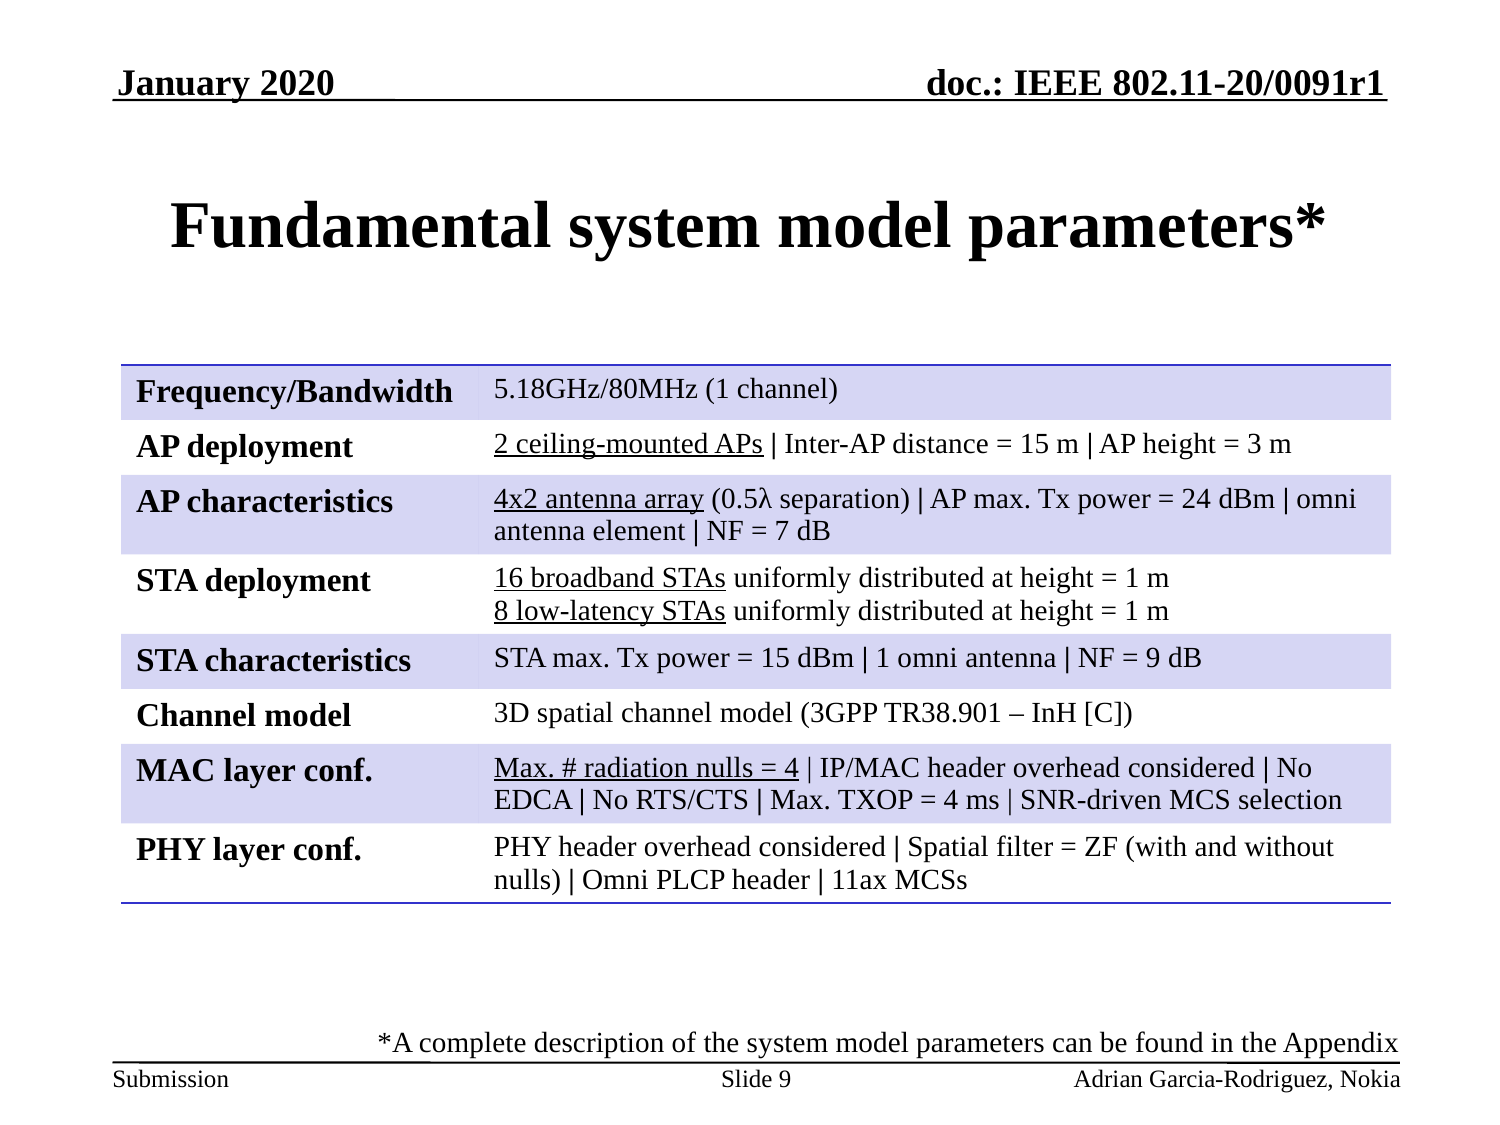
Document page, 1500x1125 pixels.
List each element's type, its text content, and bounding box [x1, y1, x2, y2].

table_cell MAC layer conf. [121, 744, 479, 823]
table_cell STA characteristics [121, 634, 479, 689]
table_cell STA deployment [121, 554, 479, 634]
table_cell PHY header overhead considered | Spatial filter = ZF (with and without nulls) | Omni PLCP header | 11ax MCSs [479, 823, 1391, 902]
title Fundamental system model parameters* [74, 149, 1426, 291]
table_cell Max. # radiation nulls = 4 | IP/MAC header overhead considered | No EDCA | No RTS/CTS | Max. TXOP = 4 ms | SNR-driven MCS selection [479, 744, 1391, 823]
table_cell PHY layer conf. [121, 823, 479, 902]
table_cell 16 broadband STAs uniformly distributed at height = 1 m 8 low-latency STAs uniformly distributed at height = 1 m [479, 554, 1391, 634]
table_cell 4x2 antenna array (0.5λ separation) | AP max. Tx power = 24 dBm | omni antenna element | NF = 7 dB [479, 475, 1391, 554]
table_cell AP characteristics [121, 475, 479, 554]
table_cell AP deployment [121, 420, 479, 475]
table_cell 2 ceiling-mounted APs | Inter-AP distance = 15 m | AP height = 3 m [479, 420, 1391, 475]
table_cell Channel model [121, 689, 479, 744]
list *A complete description of the system model parameters can be found in the Appendix [362, 1015, 1420, 1063]
table_cell 3D spatial channel model (3GPP TR38.901 – InH [C]) [479, 689, 1391, 744]
table_cell STA max. Tx power = 15 dBm | 1 omni antenna | NF = 9 dB [479, 634, 1391, 689]
table_header Frequency/Bandwidth [121, 366, 479, 420]
footer Adrian Garcia-Rodriguez, Nokia [878, 1063, 1402, 1093]
slide_number Slide 9 [712, 1063, 800, 1123]
text_box January 2020 [117, 58, 507, 104]
table_header 5.18GHz/80MHz (1 channel) [479, 366, 1391, 420]
